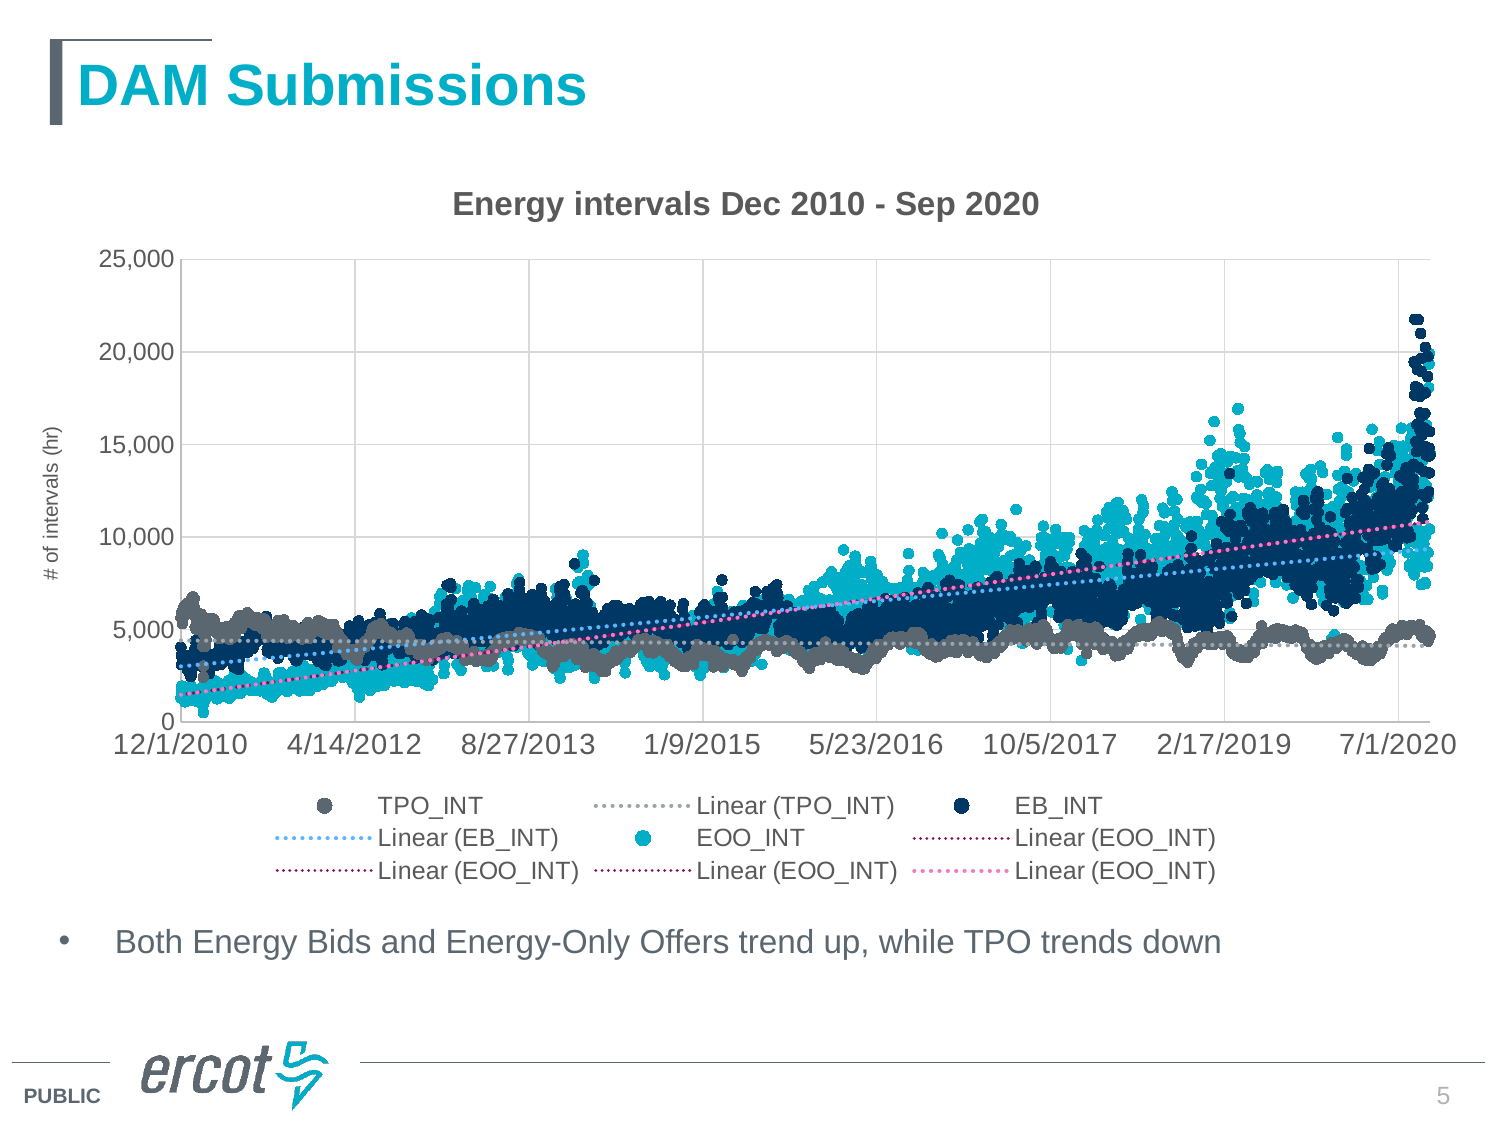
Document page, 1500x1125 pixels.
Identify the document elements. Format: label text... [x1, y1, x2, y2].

title DAM Submissions [62, 39, 1450, 125]
slide_number 5 [1400, 1076, 1488, 1113]
text_box Both Energy Bids and Energy-Only Offers trend up, while TPO trends down [43, 912, 1469, 1019]
chart [5, 152, 1488, 891]
picture [137, 1037, 332, 1113]
